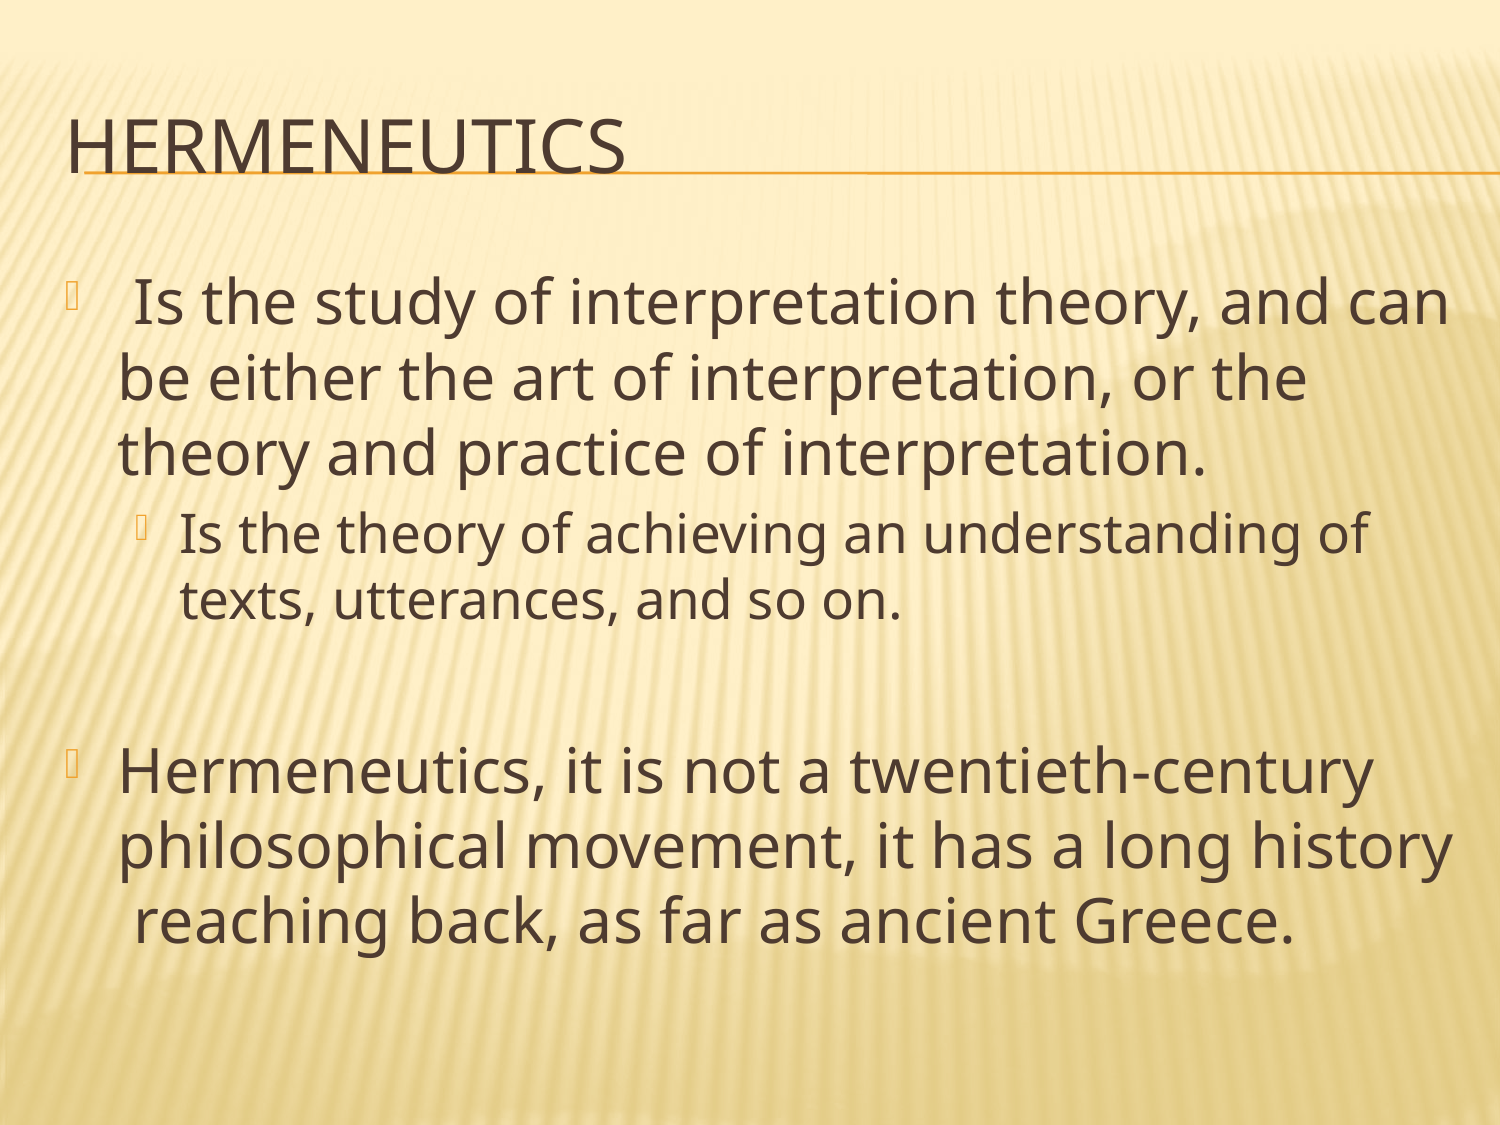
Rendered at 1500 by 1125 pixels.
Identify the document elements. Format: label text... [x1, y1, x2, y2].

title Hermeneutics [50, 75, 1475, 213]
list Is the study of interpretation theory, and can be either the art of interpretation, or the theory and practice of interpretation. Is the theory of achieving an understanding of texts, utterances, and so on. Hermeneutics, it is not a twentieth-century philosophical movement, it has a long history reaching back, as far as ancient Greece. [50, 254, 1475, 998]
